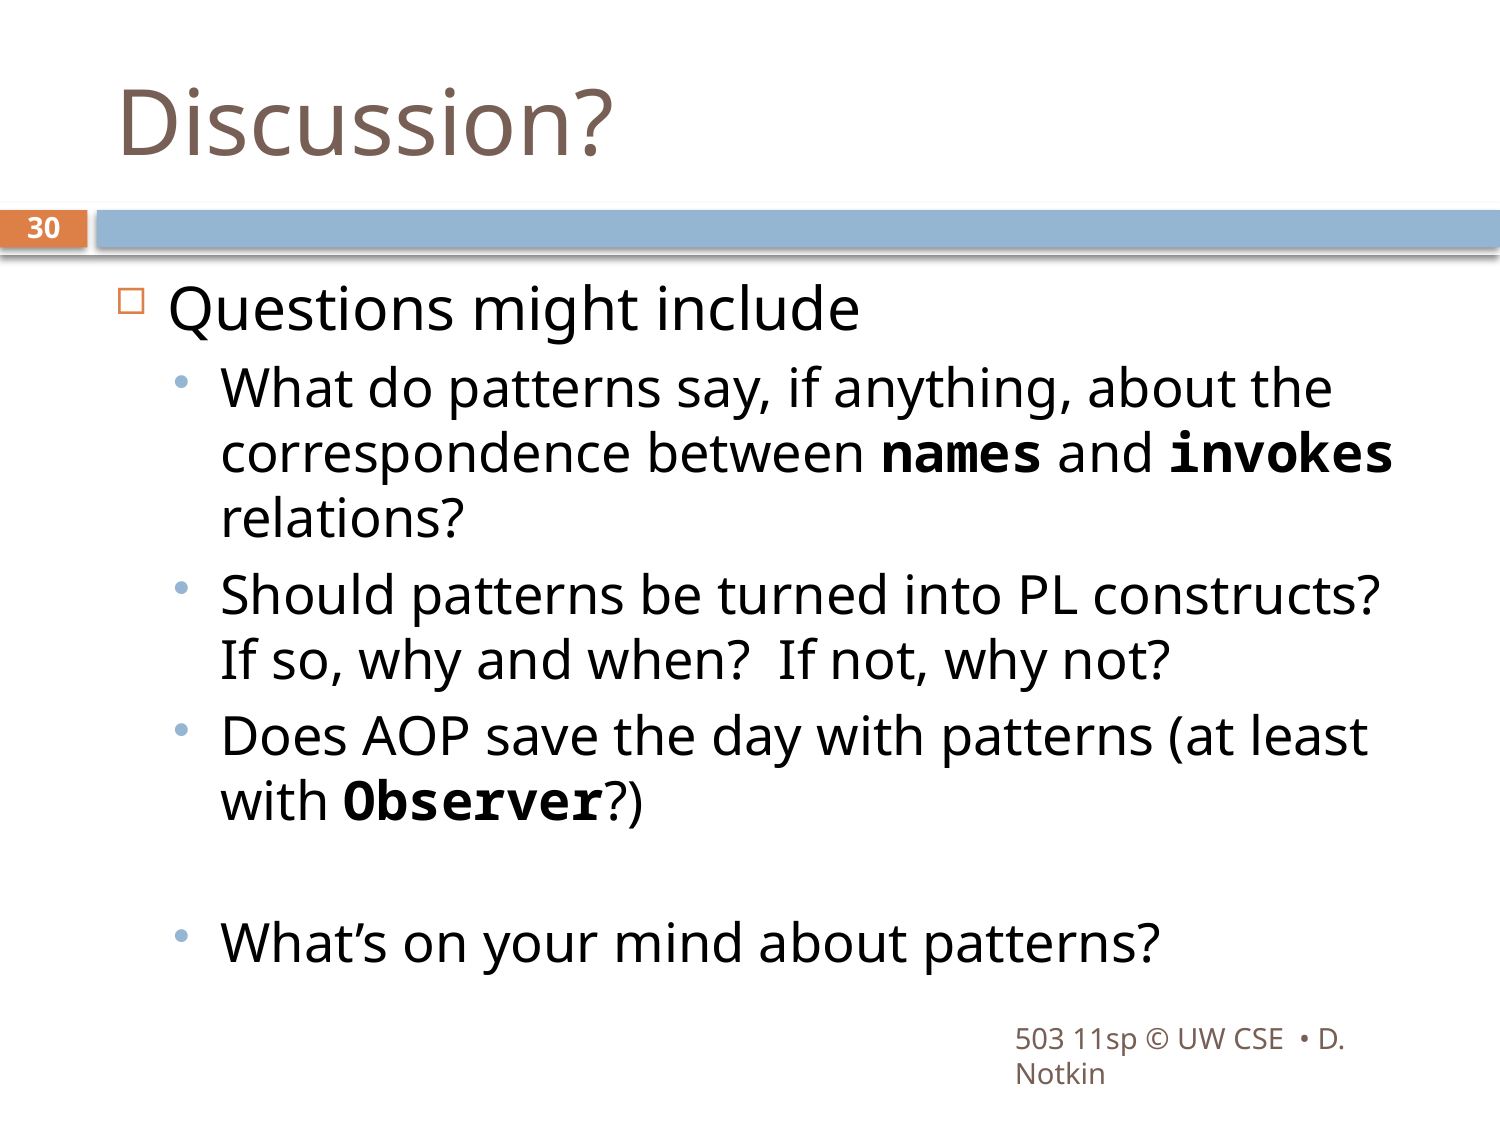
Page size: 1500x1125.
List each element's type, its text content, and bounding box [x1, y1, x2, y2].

slide_number 30 [0, 208, 88, 249]
slide_number 503 11sp © UW CSE • D. Notkin [999, 1025, 1438, 1085]
title Discussion? [100, 37, 1438, 200]
list Questions might include What do patterns say, if anything, about the correspondence between names and invokes relations? Should patterns be turned into PL constructs? If so, why and when? If not, why not? Does AOP save the day with patterns (at least with Observer?) What’s on your mind about patterns? [100, 262, 1438, 1000]
